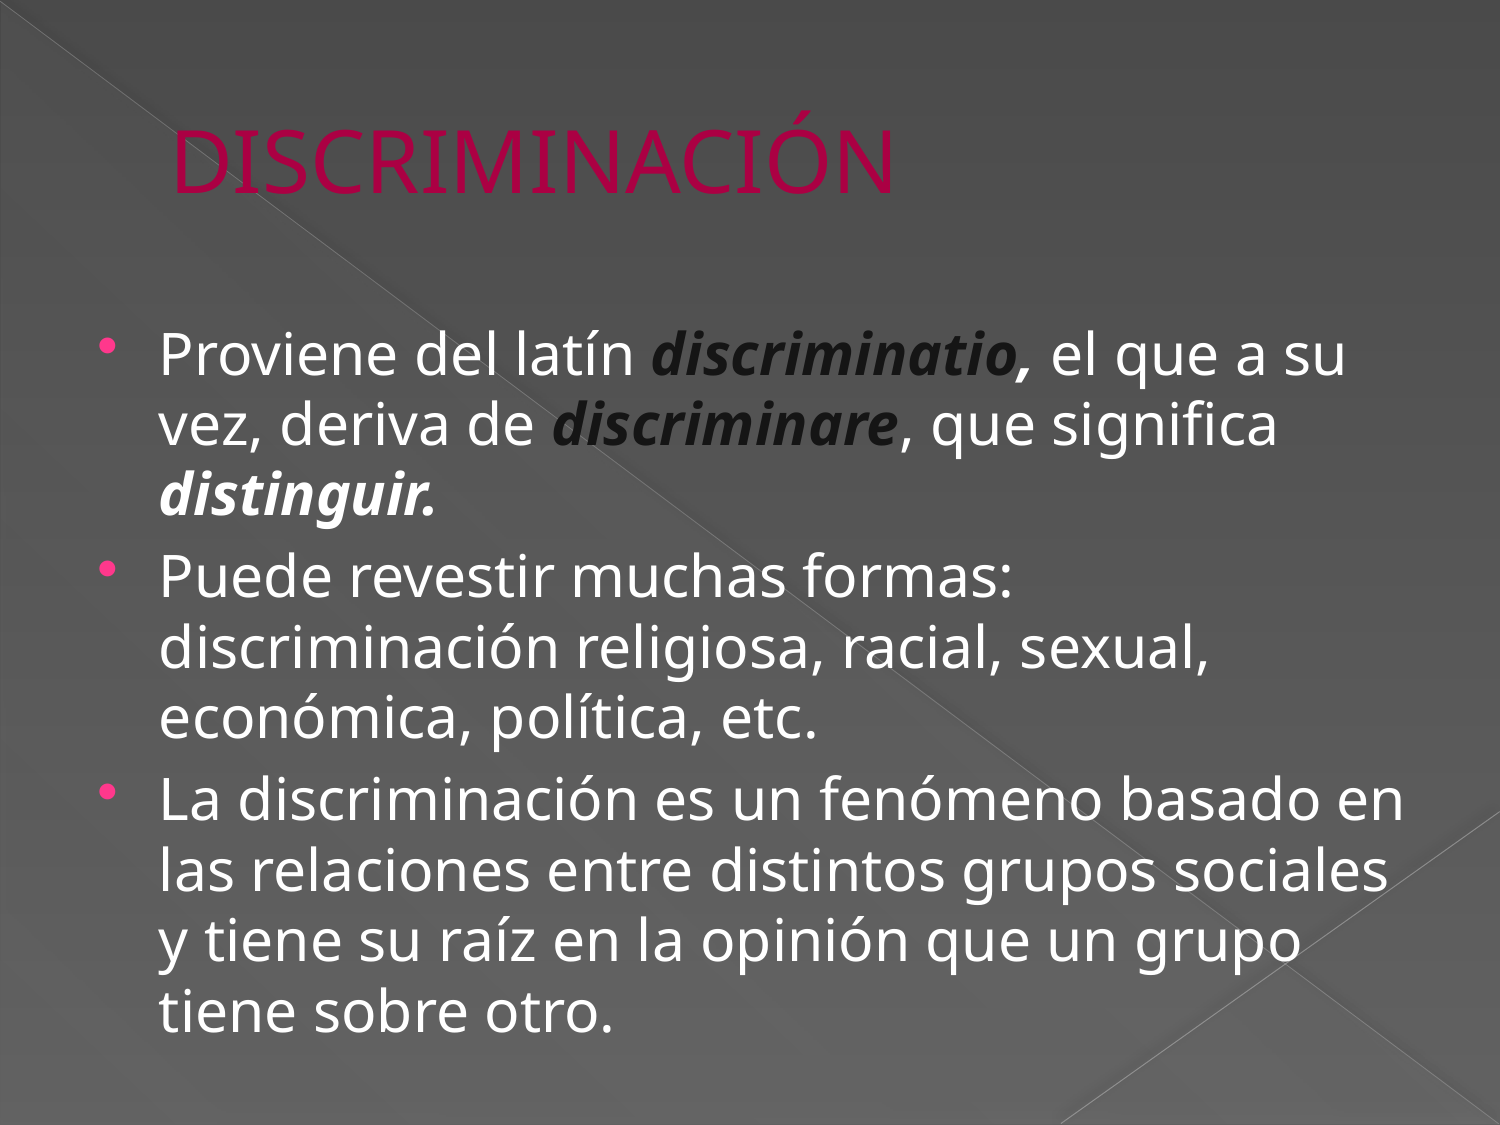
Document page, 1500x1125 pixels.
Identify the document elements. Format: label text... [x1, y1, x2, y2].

title DISCRIMINACIÓN [75, 43, 1425, 274]
list Proviene del latín discriminatio, el que a su vez, deriva de discriminare, que significa distinguir. Puede revestir muchas formas: discriminación religiosa, racial, sexual, económica, política, etc. La discriminación es un fenómeno basado en las relaciones entre distintos grupos sociales y tiene su raíz en la opinión que un grupo tiene sobre otro. [75, 308, 1425, 1059]
